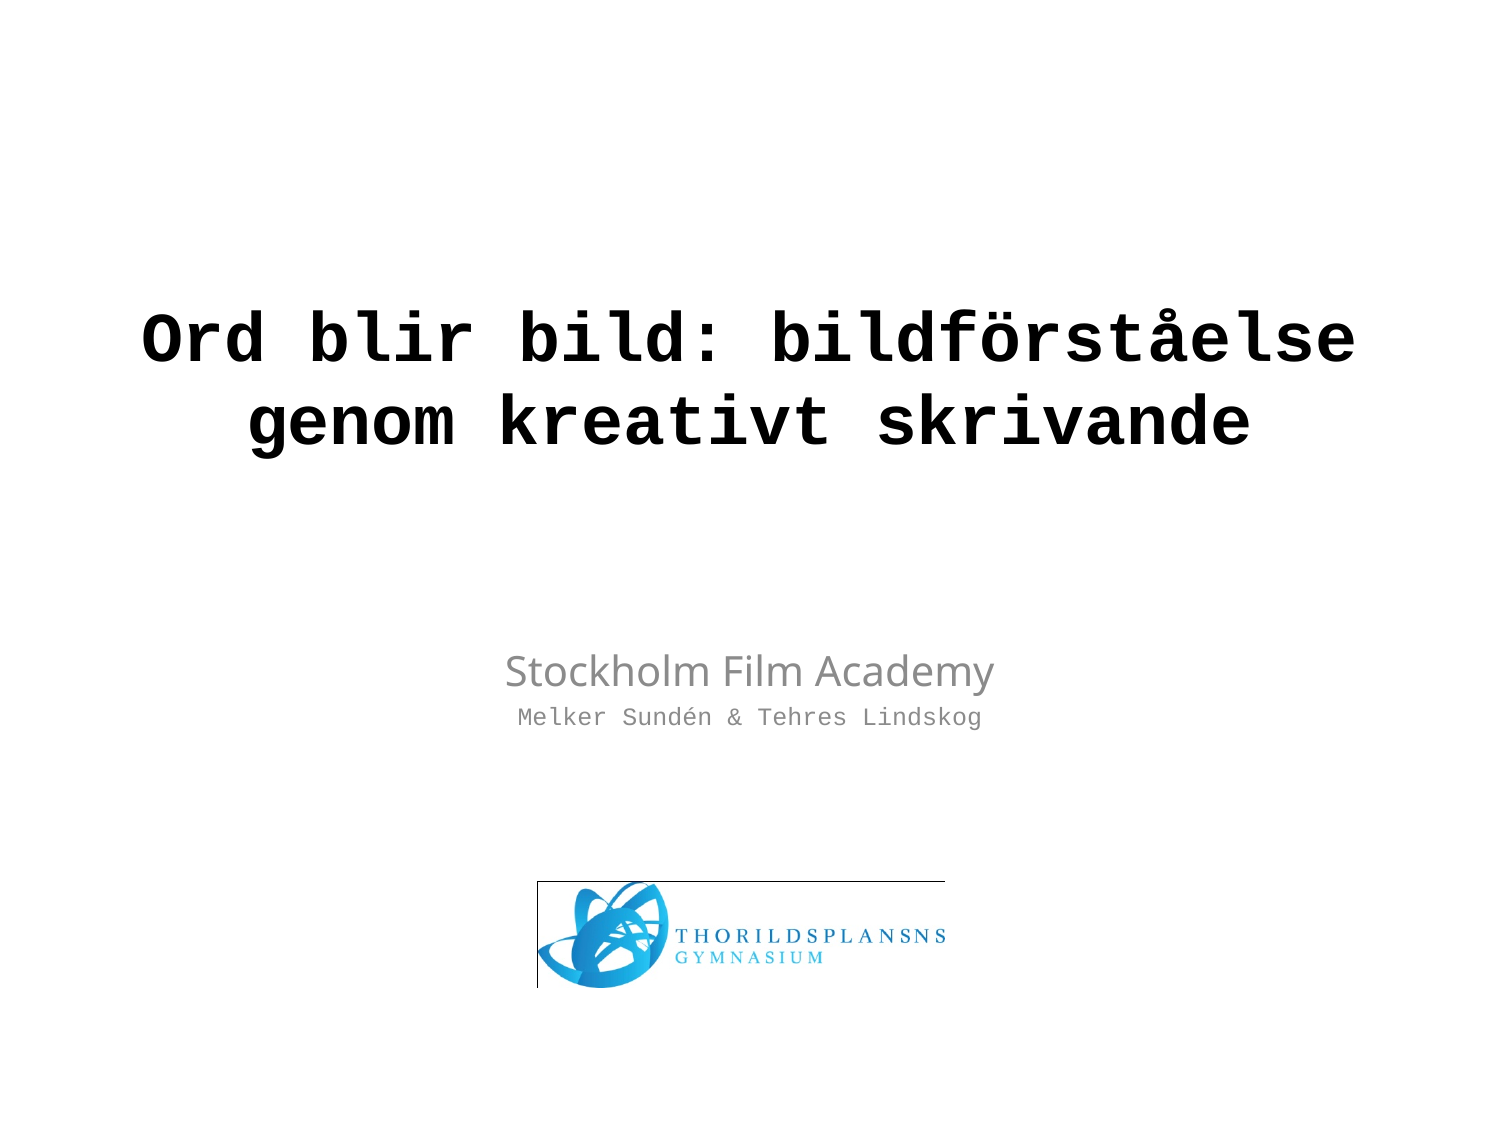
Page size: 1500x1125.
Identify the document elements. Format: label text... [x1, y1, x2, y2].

title Ord blir bild: bildförståelse genom kreativt skrivande [112, 243, 1388, 591]
picture [537, 881, 945, 989]
subtitle Stockholm Film Academy Melker Sundén & Tehres Lindskog [224, 637, 1276, 1036]
